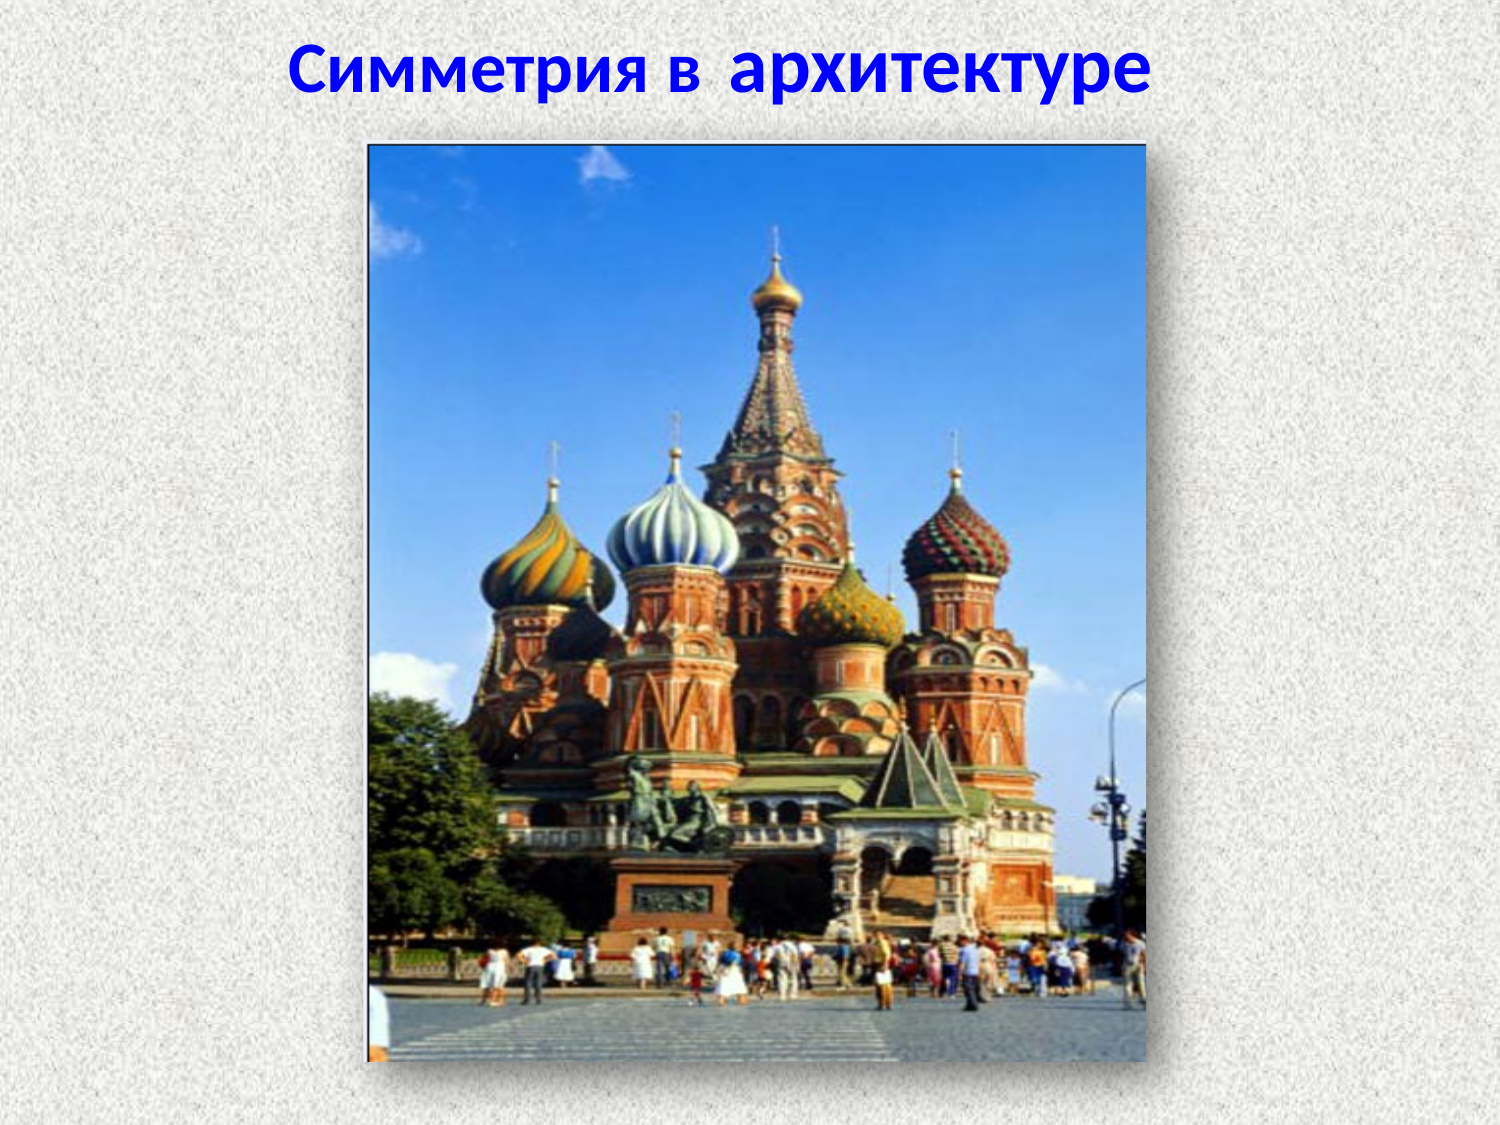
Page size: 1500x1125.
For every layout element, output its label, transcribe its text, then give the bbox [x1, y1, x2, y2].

picture [0, 0, 1500, 1125]
title Симметрия в архитектуре [164, 0, 1278, 125]
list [362, 140, 1147, 1063]
